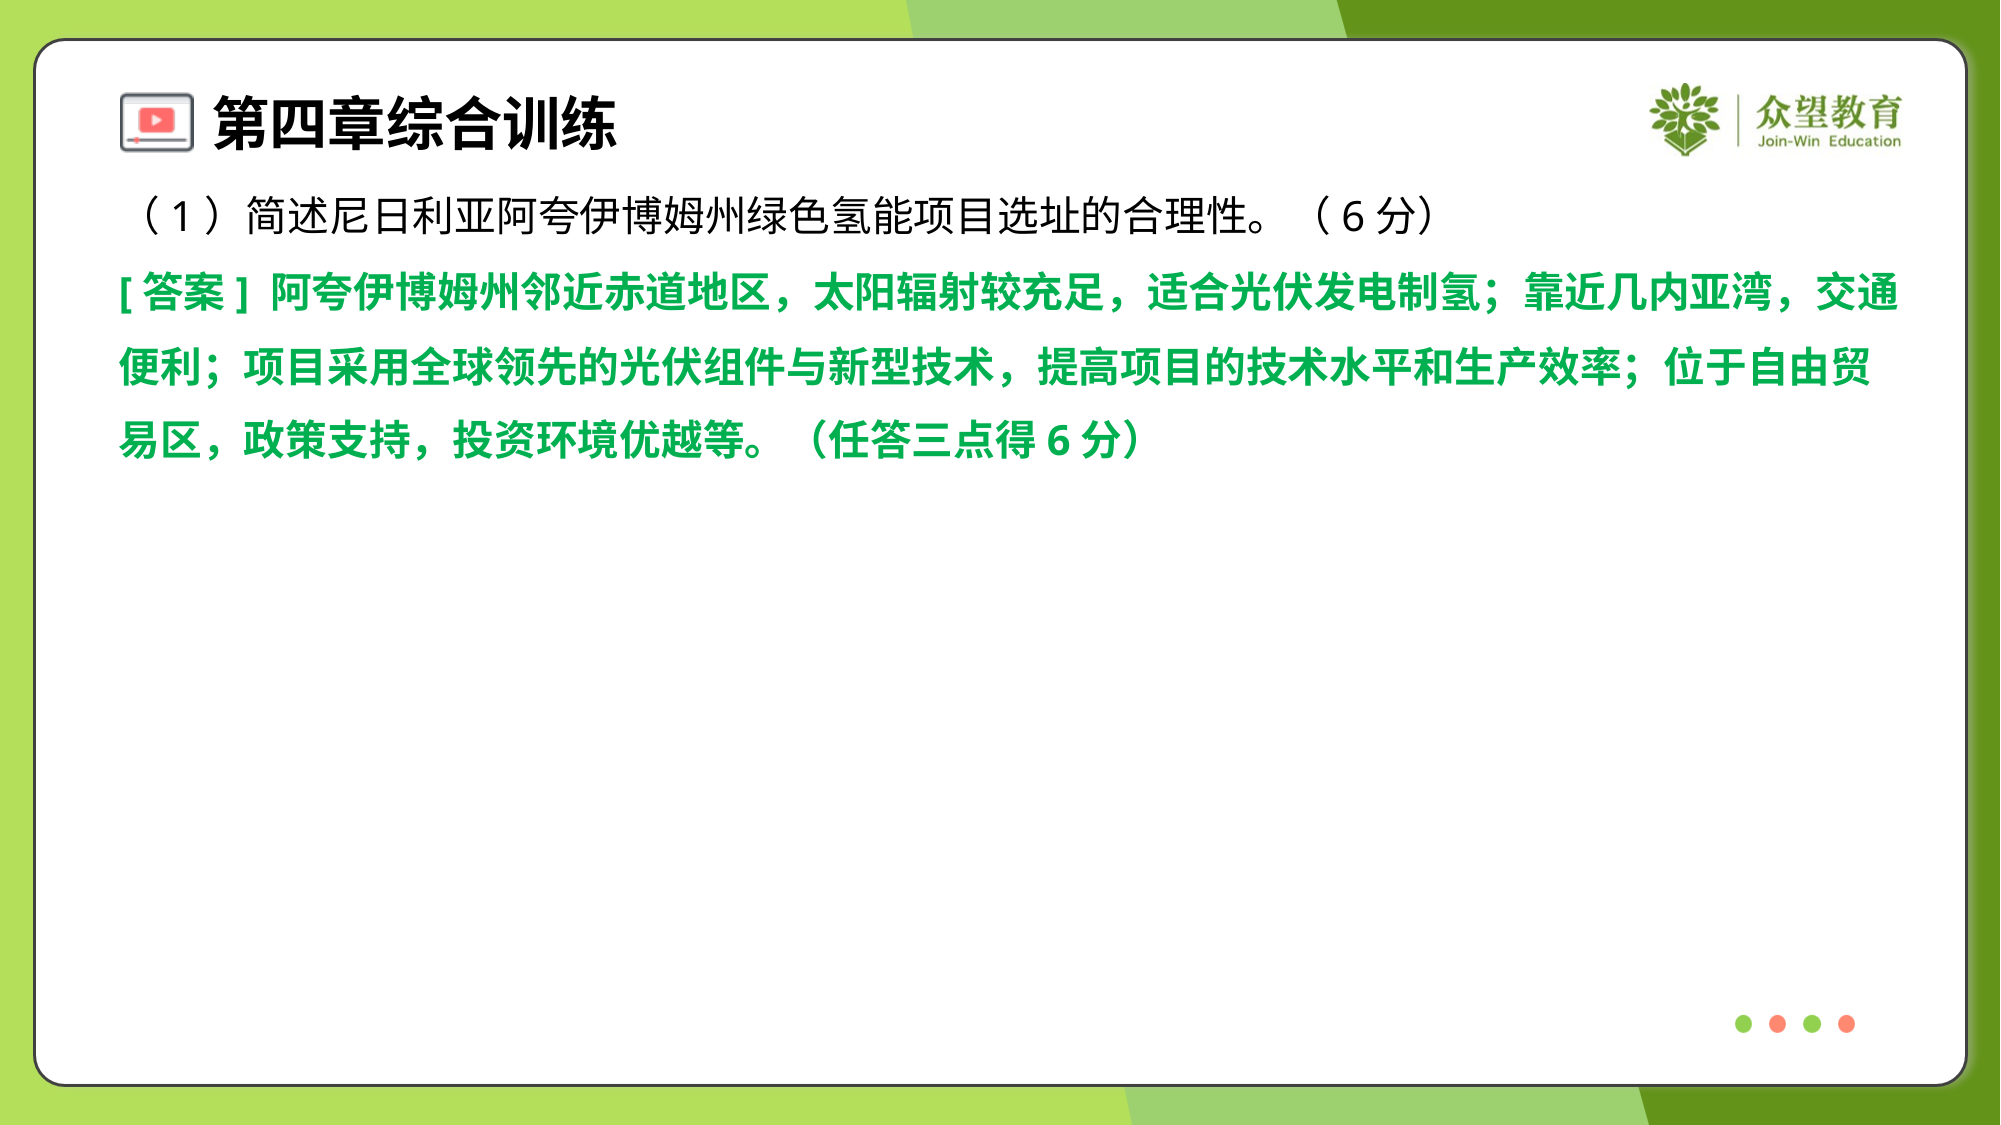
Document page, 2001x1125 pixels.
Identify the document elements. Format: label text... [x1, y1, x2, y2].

text_box （1）简述尼日利亚阿夸伊博姆州绿色氢能项目选址的合理性。（6分） [118, 164, 1883, 232]
text_box [答案] 阿夸伊博姆州邻近赤道地区，太阳辐射较充足，适合光伏发电制氢；靠近几内亚湾，交通 便利；项目采用全球领先的光伏组件与新型技术，提高项目的技术水平和生产效率；位于自由贸 易区，政策支持，投资环境优越等。（任答三点得6分） [118, 240, 1883, 457]
picture [0, 0, 2000, 1125]
